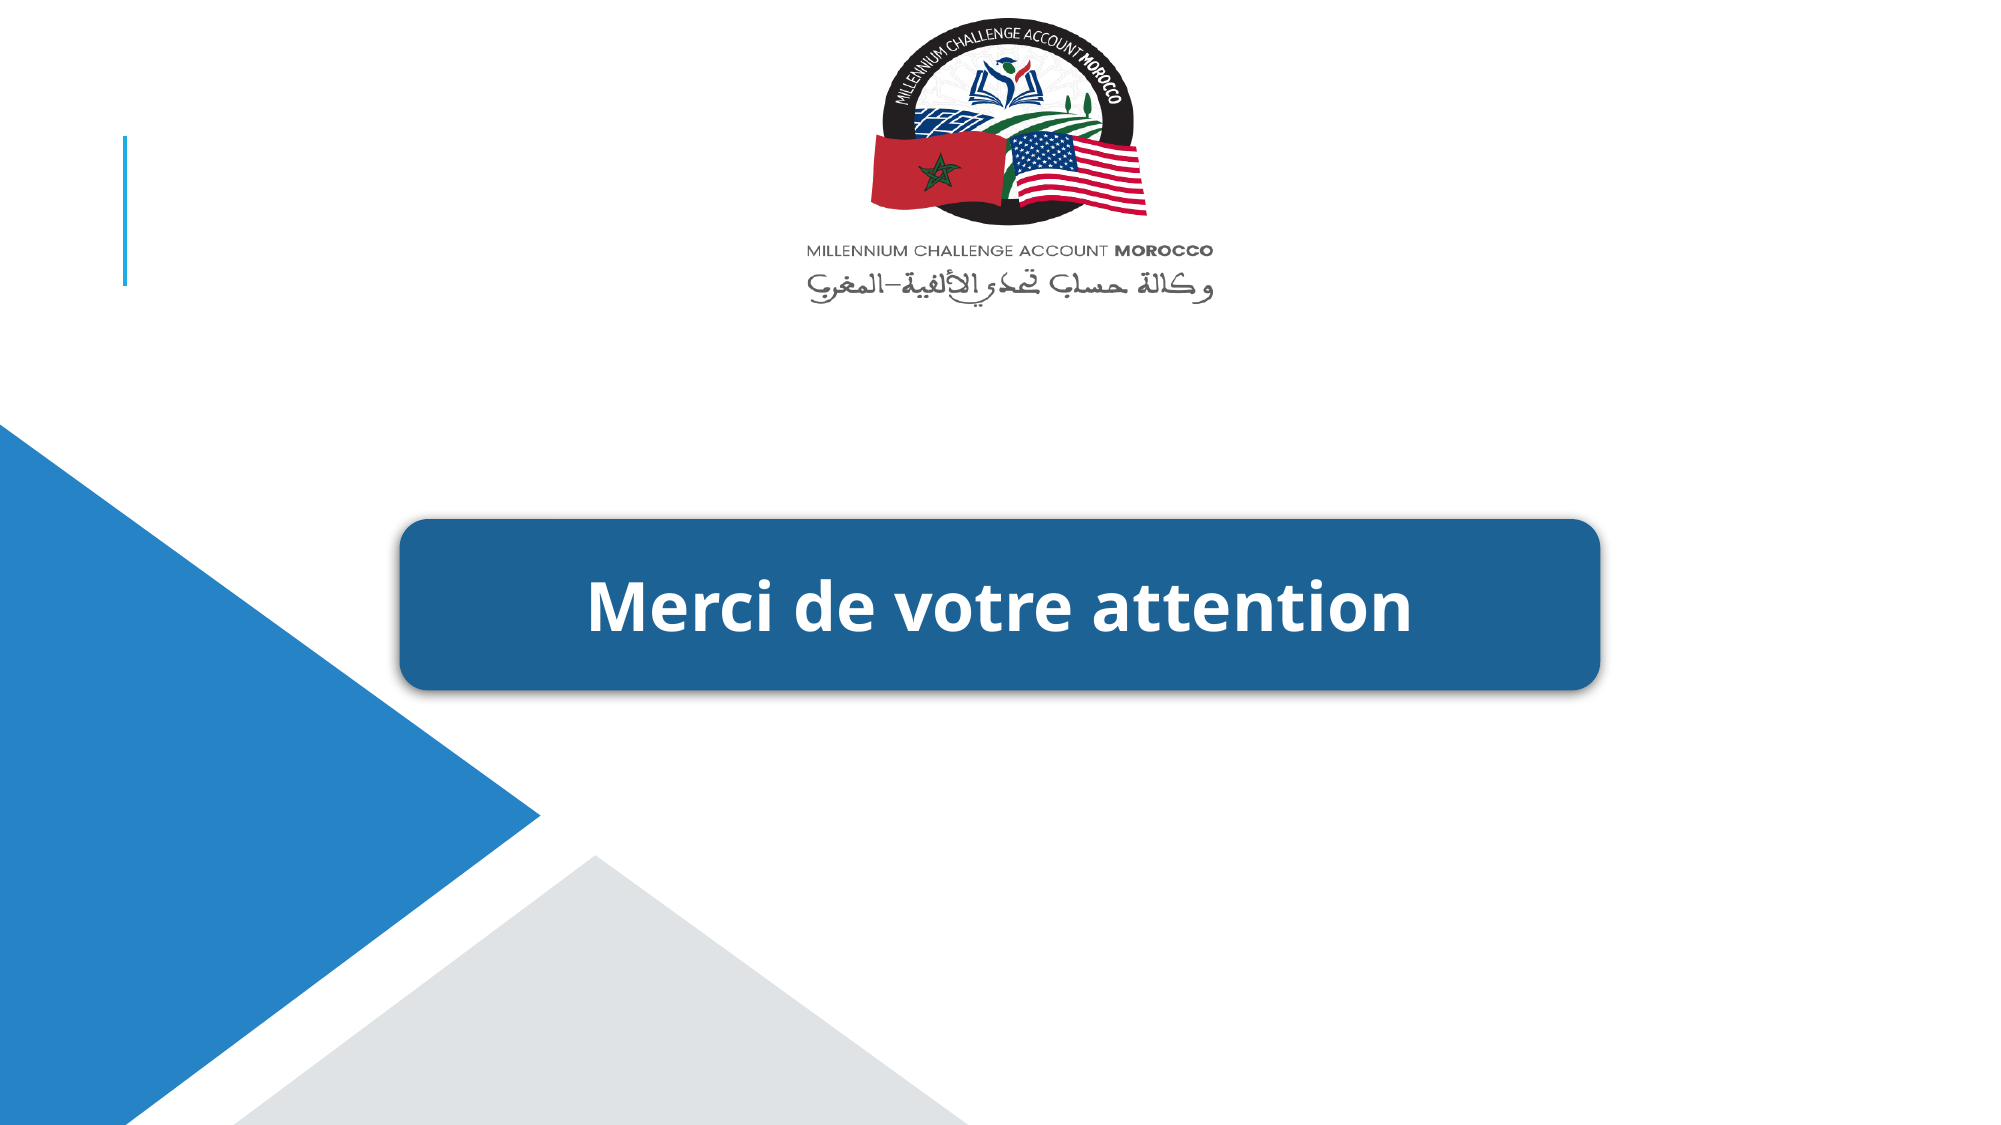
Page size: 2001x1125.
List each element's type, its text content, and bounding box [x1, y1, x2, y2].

text_box [0, 126, 2000, 937]
text_box Merci de votre attention [399, 519, 1601, 691]
picture [795, 9, 1224, 314]
